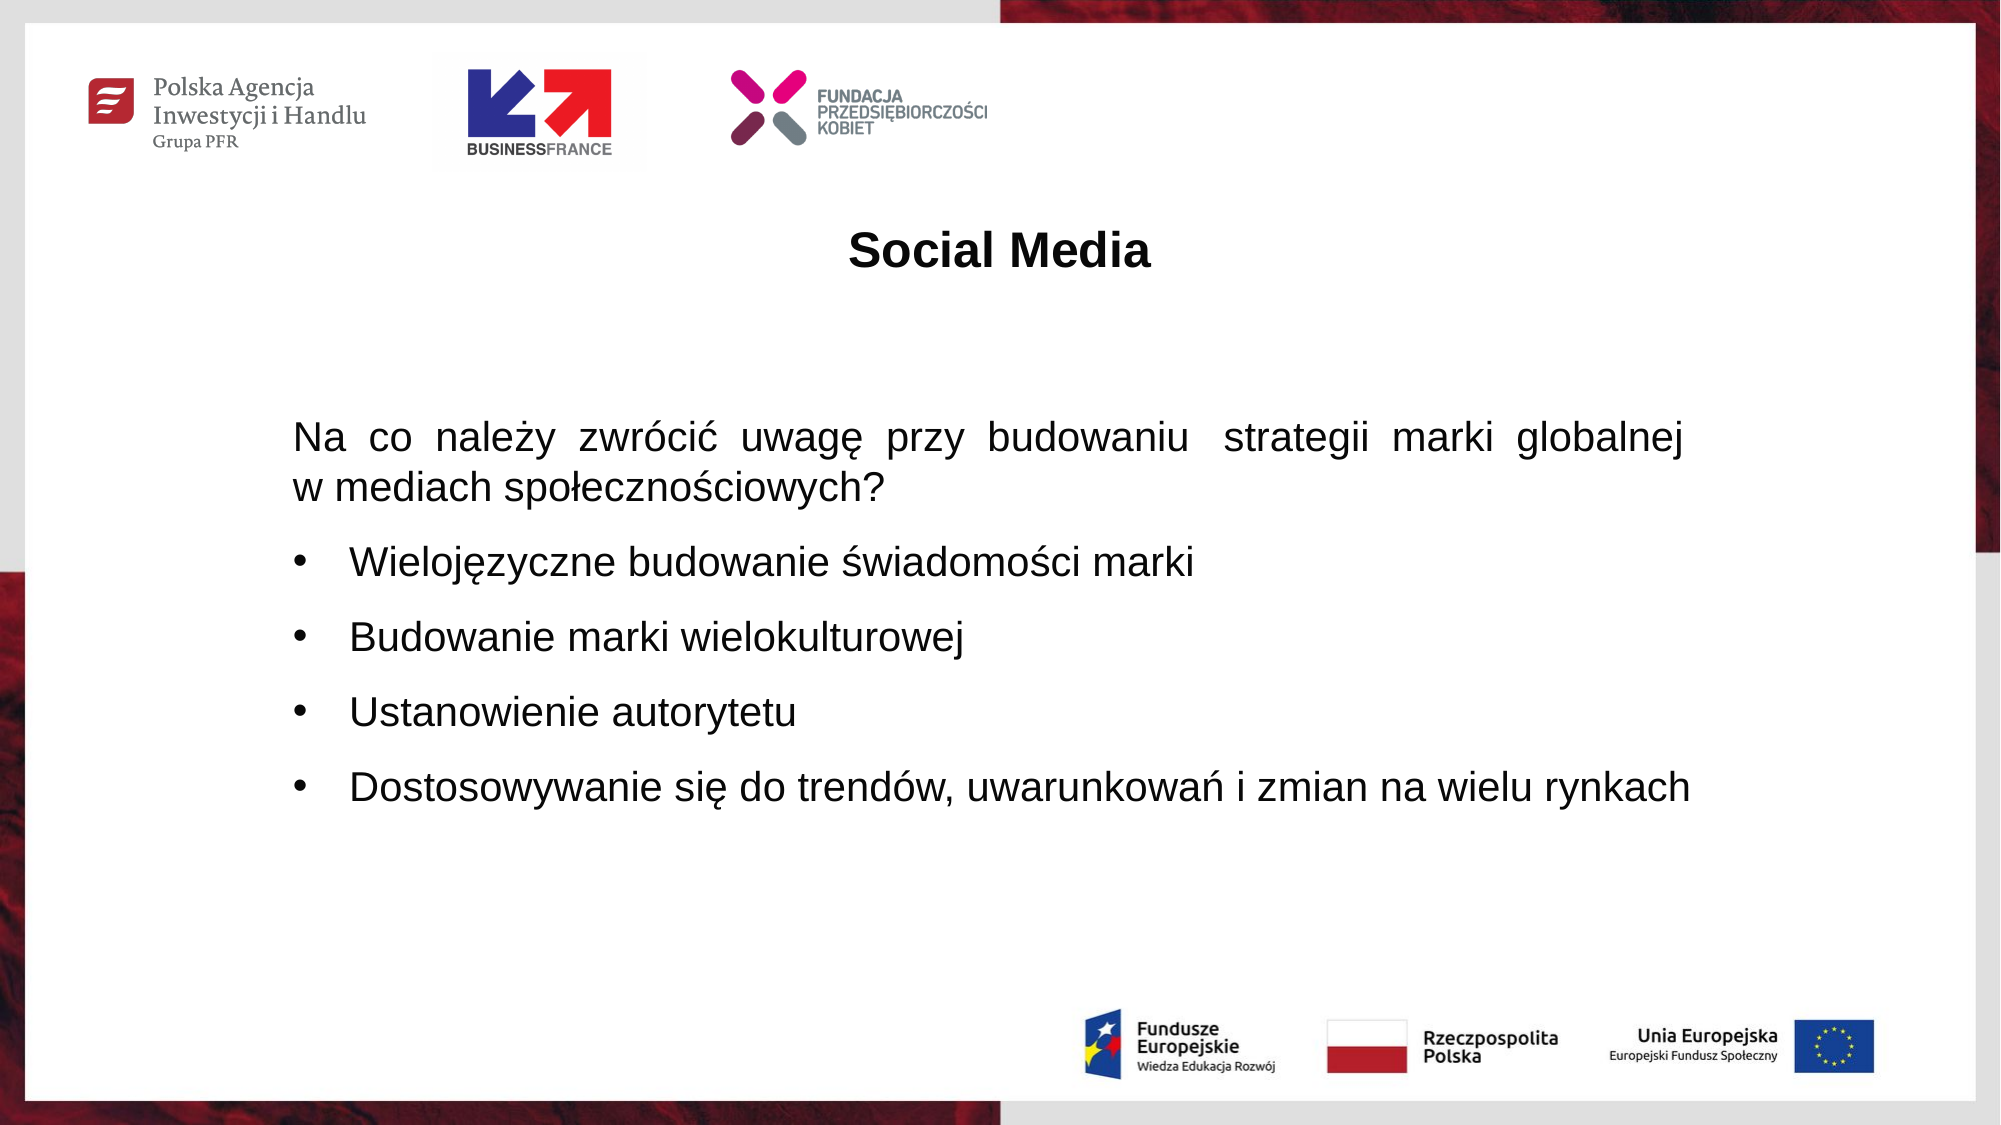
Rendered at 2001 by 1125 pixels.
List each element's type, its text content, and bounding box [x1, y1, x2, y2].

picture [0, 0, 2001, 1125]
text_box Social Media [453, 213, 1547, 282]
text_box Na co należy zwrócić uwagę przy budowaniu strategii marki globalnej w mediach społecznościowych? Wielojęzyczne budowanie świadomości marki Budowanie marki wielokulturowej Ustanowienie autorytetu Dostosowywanie się do trendów, uwarunkowań i zmian na wielu rynkach [288, 405, 1712, 815]
